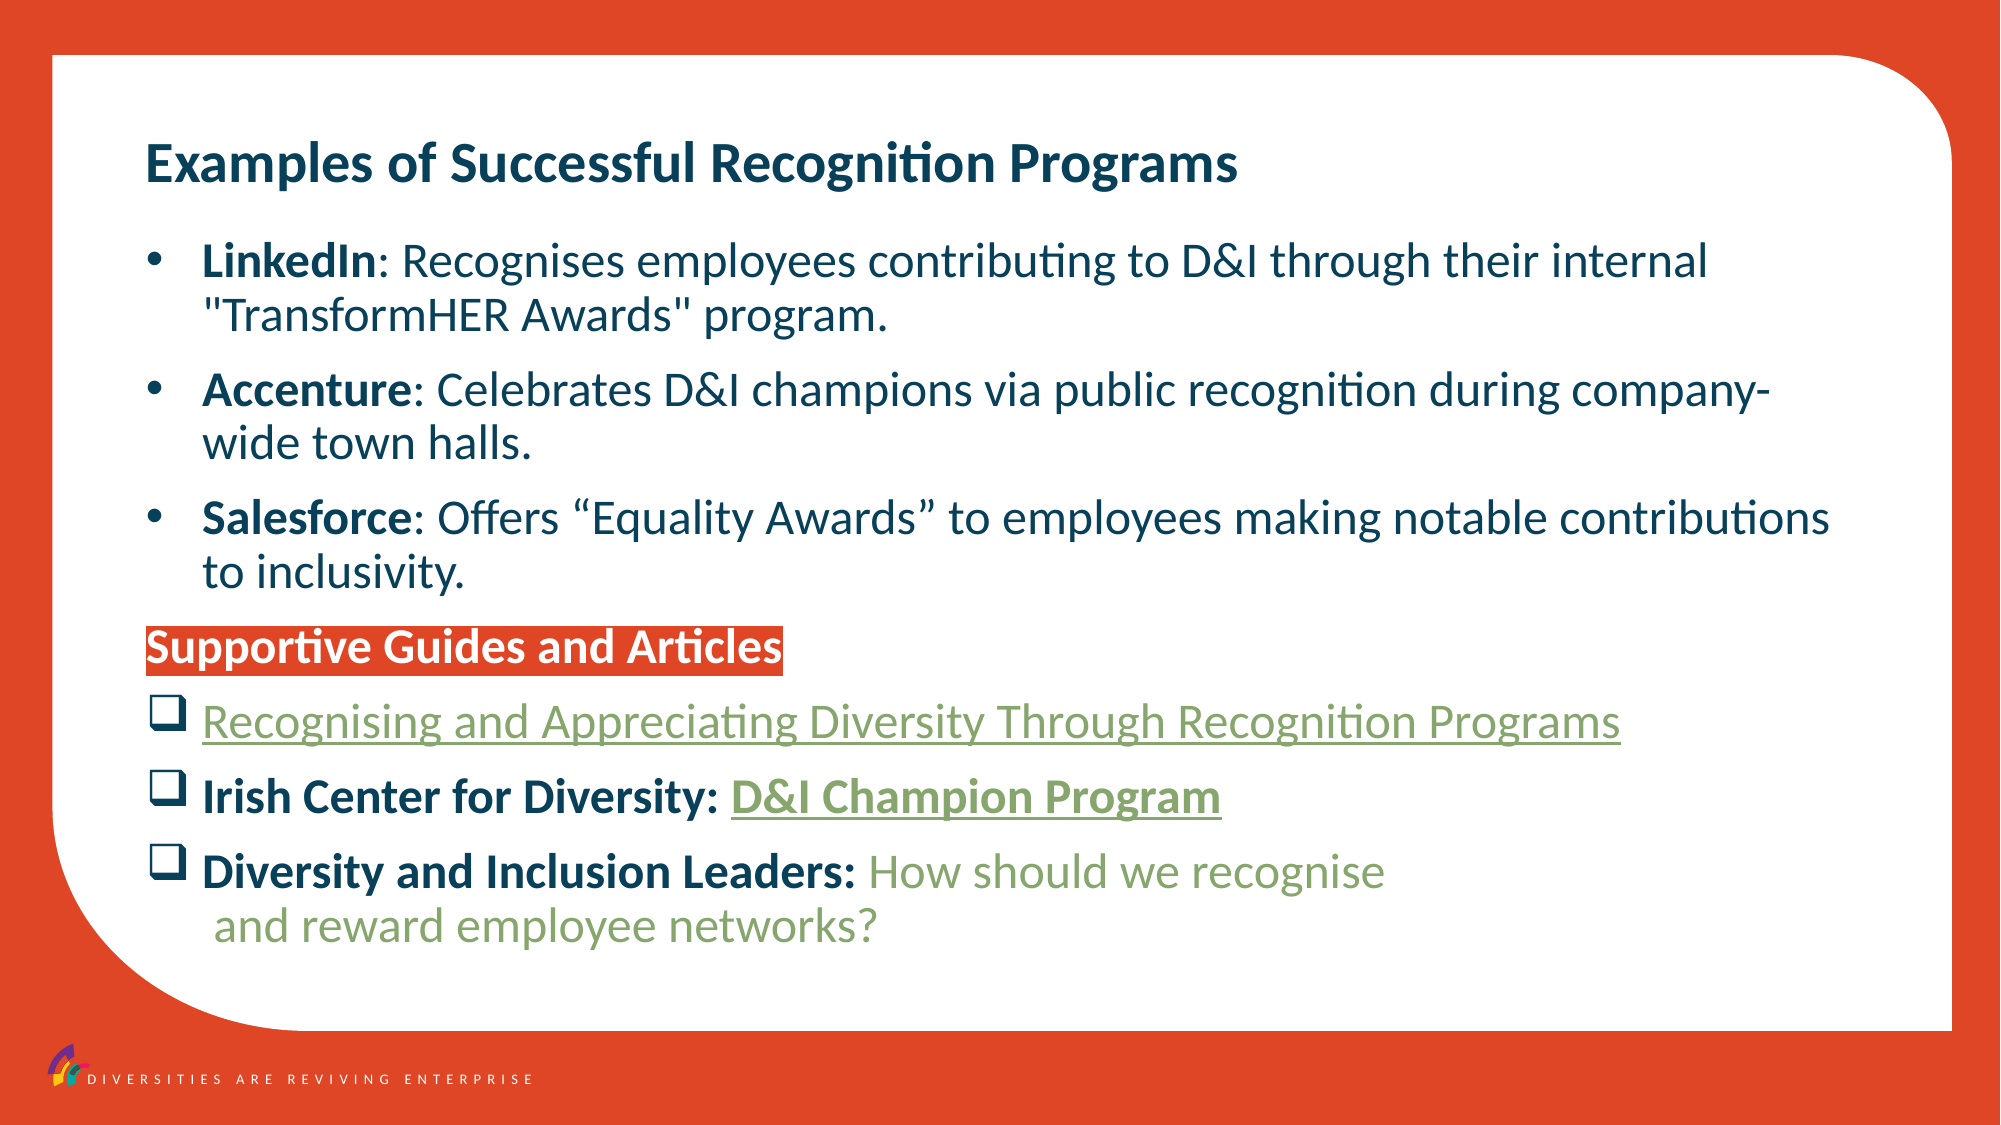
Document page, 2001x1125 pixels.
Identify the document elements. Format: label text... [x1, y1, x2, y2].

list LinkedIn: Recognises employees contributing to D&I through their internal "TransformHER Awards" program. Accenture: Celebrates D&I champions via public recognition during company-wide town halls. Salesforce: Offers “Equality Awards” to employees making notable contributions to inclusivity. Supportive Guides and Articles Recognising and Appreciating Diversity Through Recognition Programs Irish Center for Diversity: D&I Champion Program Diversity and Inclusion Leaders: How should we recognise and reward employee networks? [130, 257, 1869, 859]
list Examples of Successful Recognition Programs [130, 124, 1869, 257]
